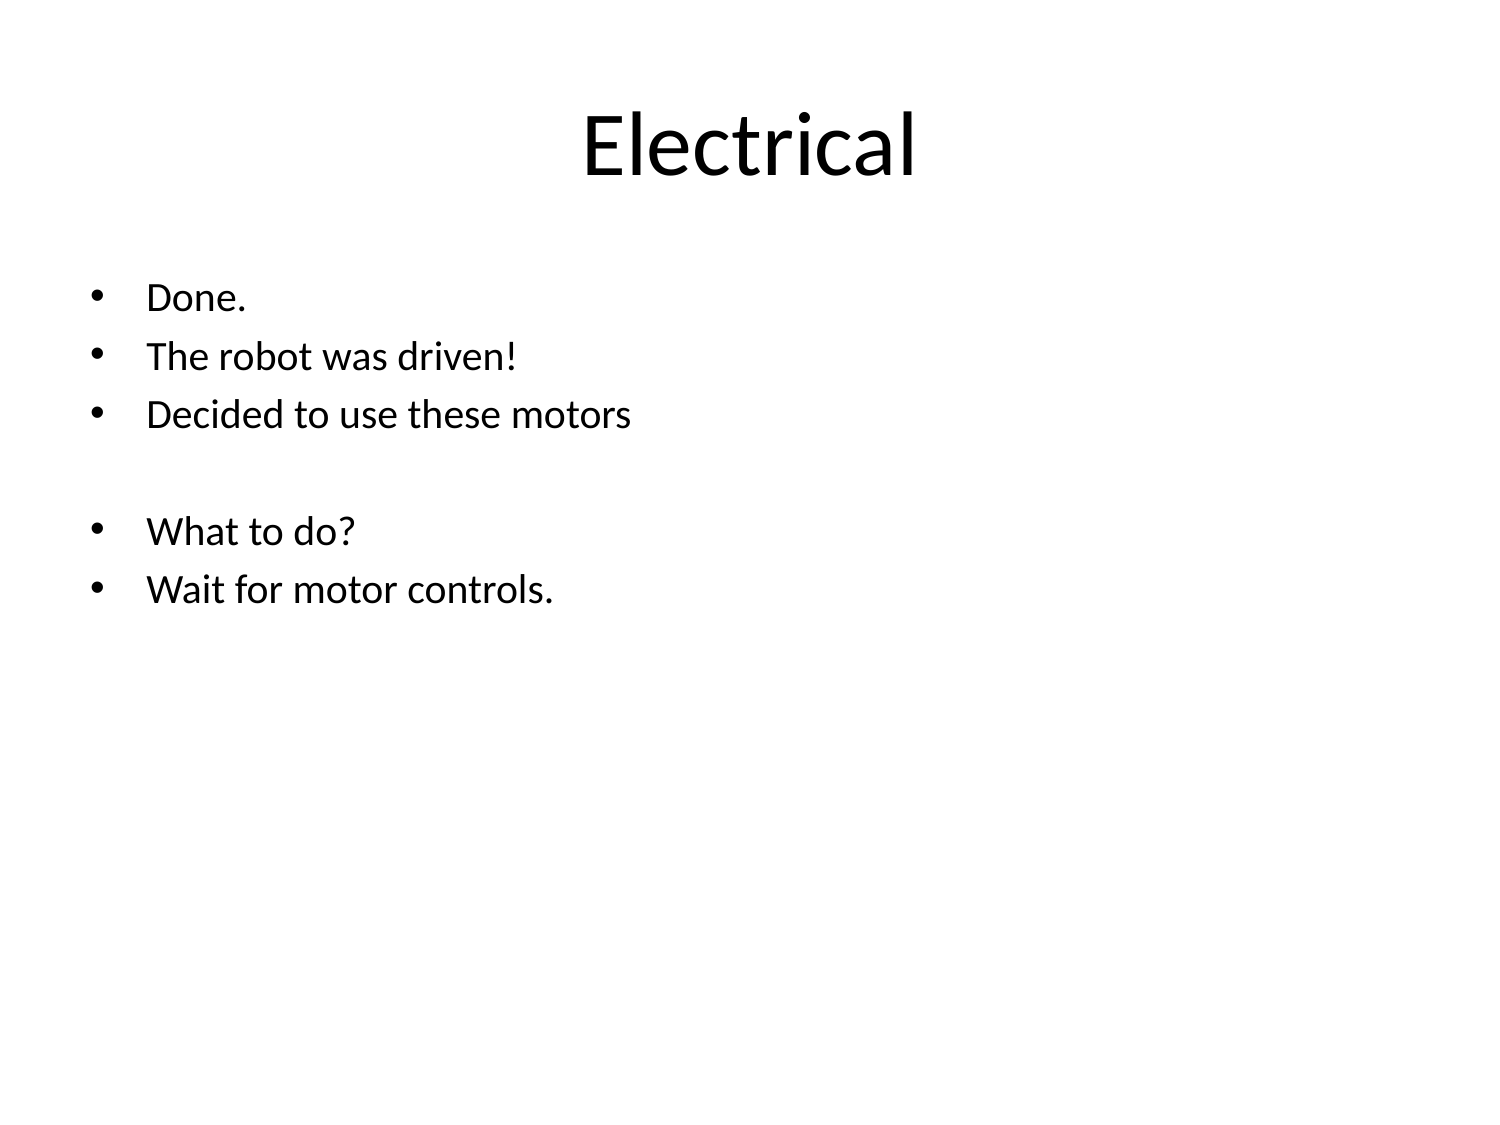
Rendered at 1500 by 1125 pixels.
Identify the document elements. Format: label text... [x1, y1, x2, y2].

title Electrical [75, 45, 1425, 233]
list Done. The robot was driven! Decided to use these motors What to do? Wait for motor controls. [75, 262, 1425, 1005]
